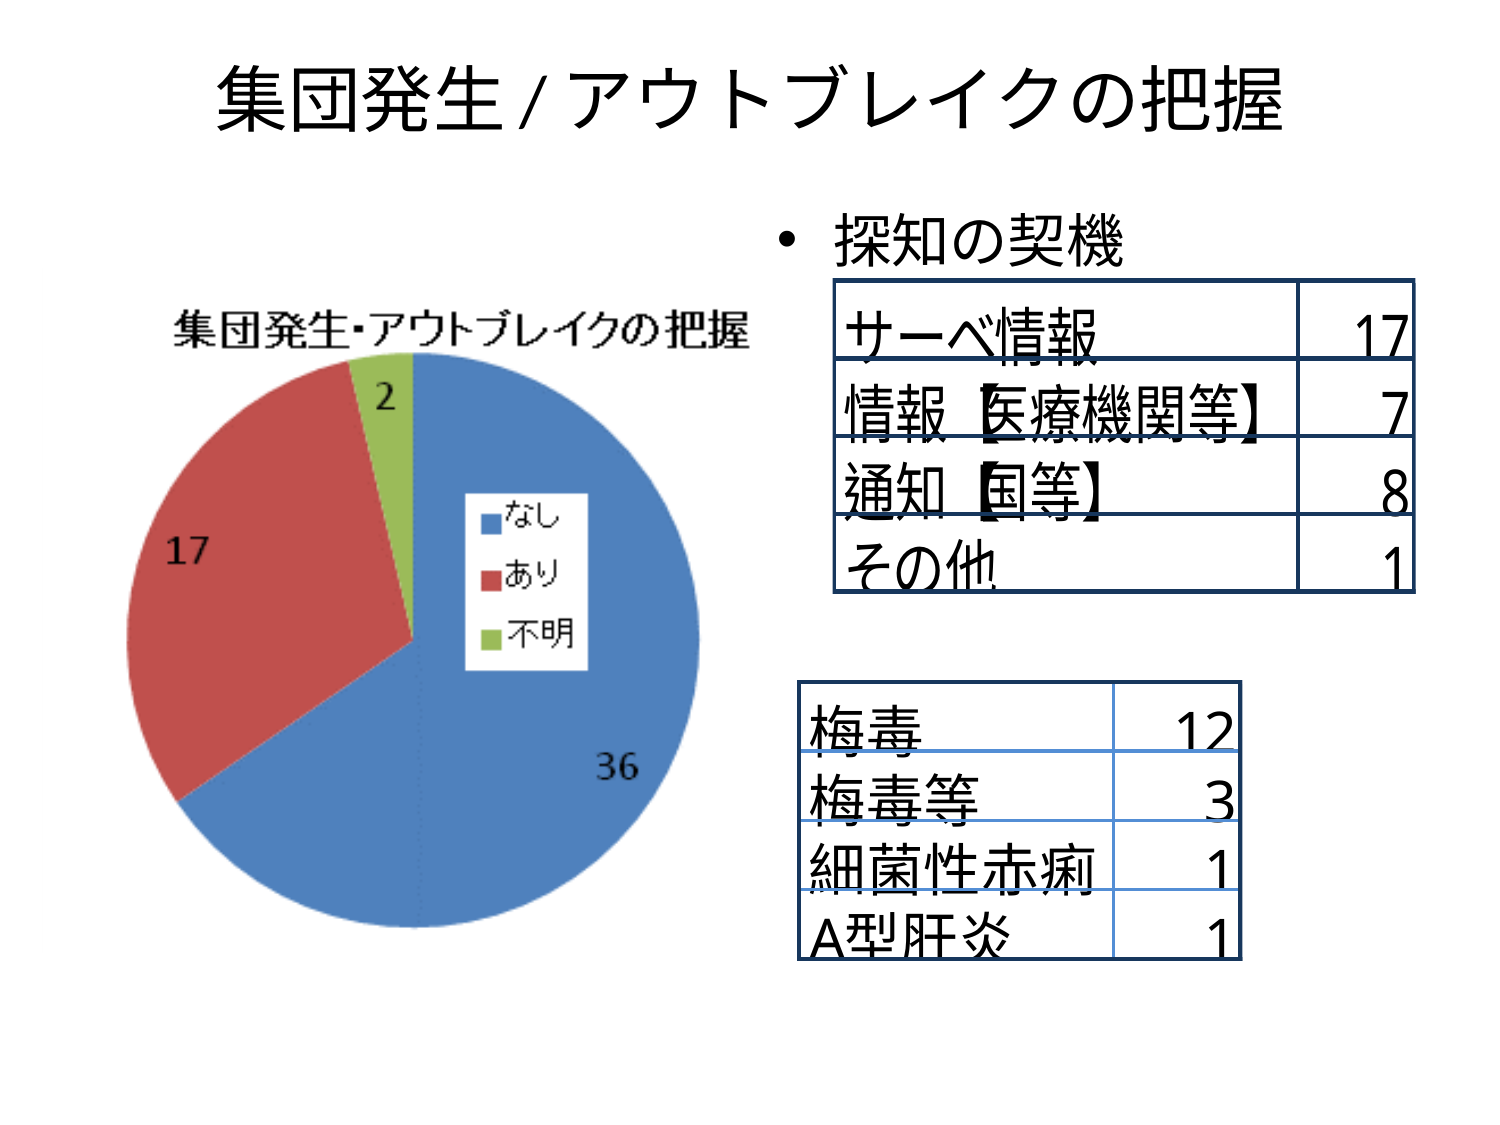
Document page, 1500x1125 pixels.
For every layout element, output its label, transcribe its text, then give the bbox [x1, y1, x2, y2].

picture [832, 278, 1420, 599]
title 集団発生/アウトブレイクの把握 [75, 45, 1425, 149]
list 探知の契機 [761, 196, 1425, 556]
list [41, 266, 809, 953]
picture [796, 680, 1247, 965]
